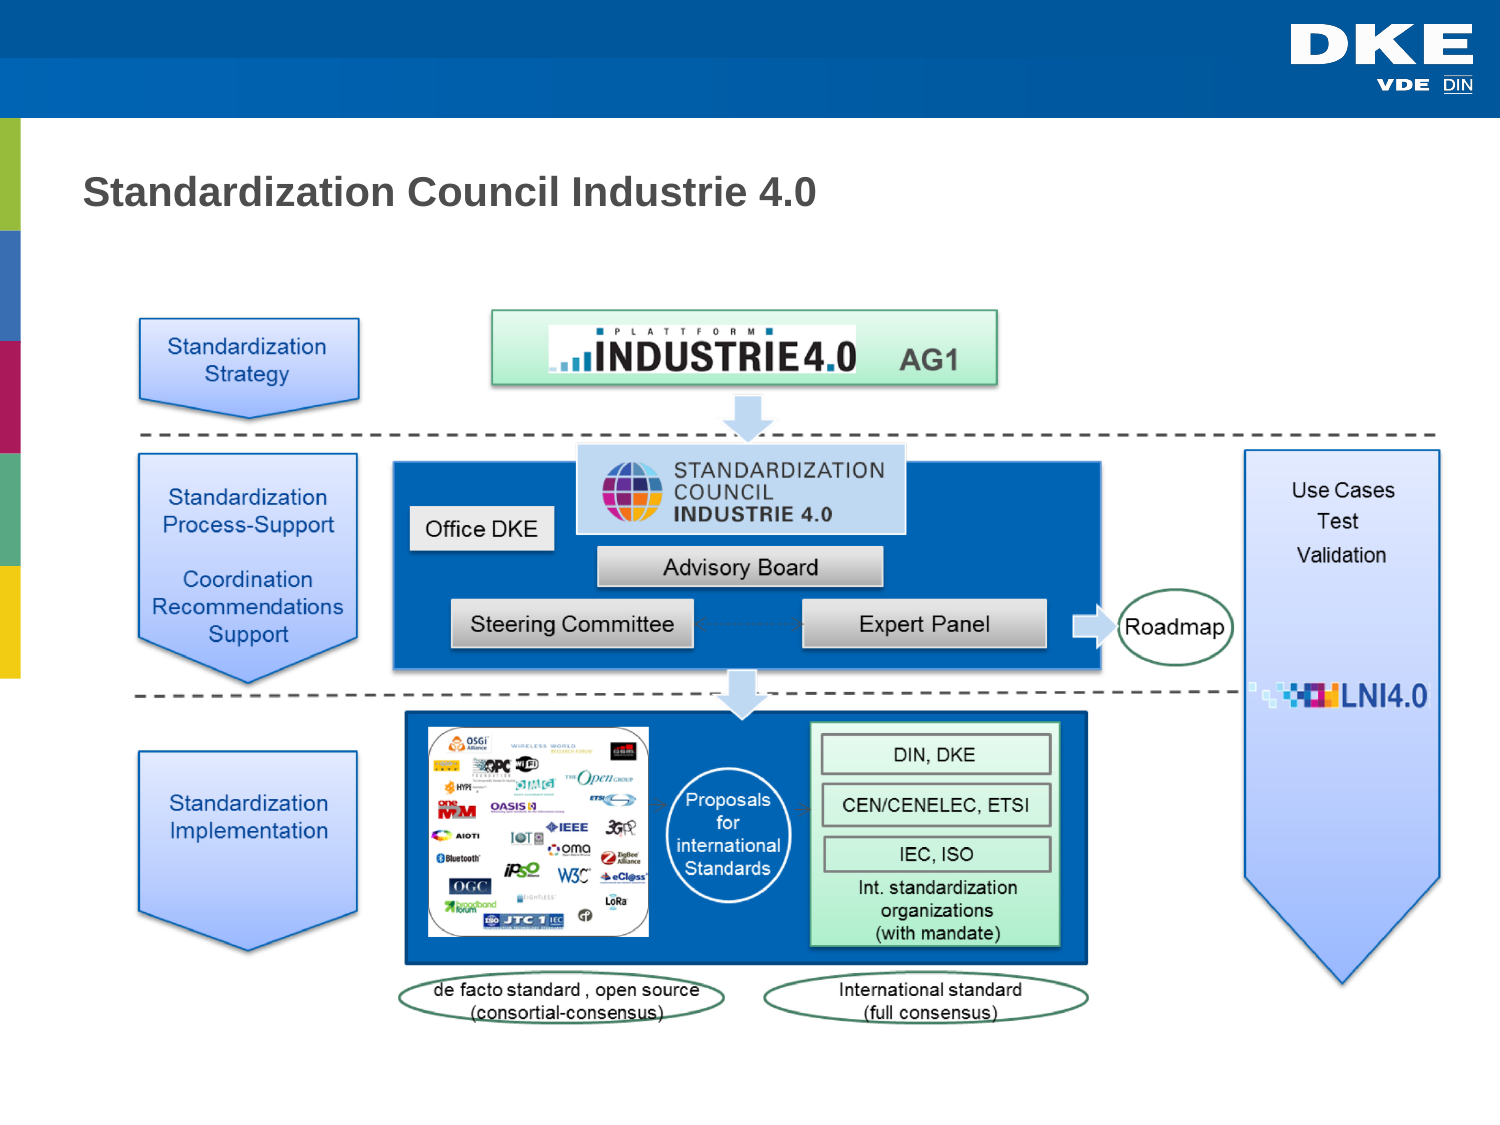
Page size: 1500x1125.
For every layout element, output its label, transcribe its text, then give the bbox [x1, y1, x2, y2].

picture [1291, 24, 1473, 94]
text_box Standardization Council Industrie 4.0 [75, 156, 1265, 222]
picture [125, 299, 1453, 1039]
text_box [0, 117, 21, 679]
